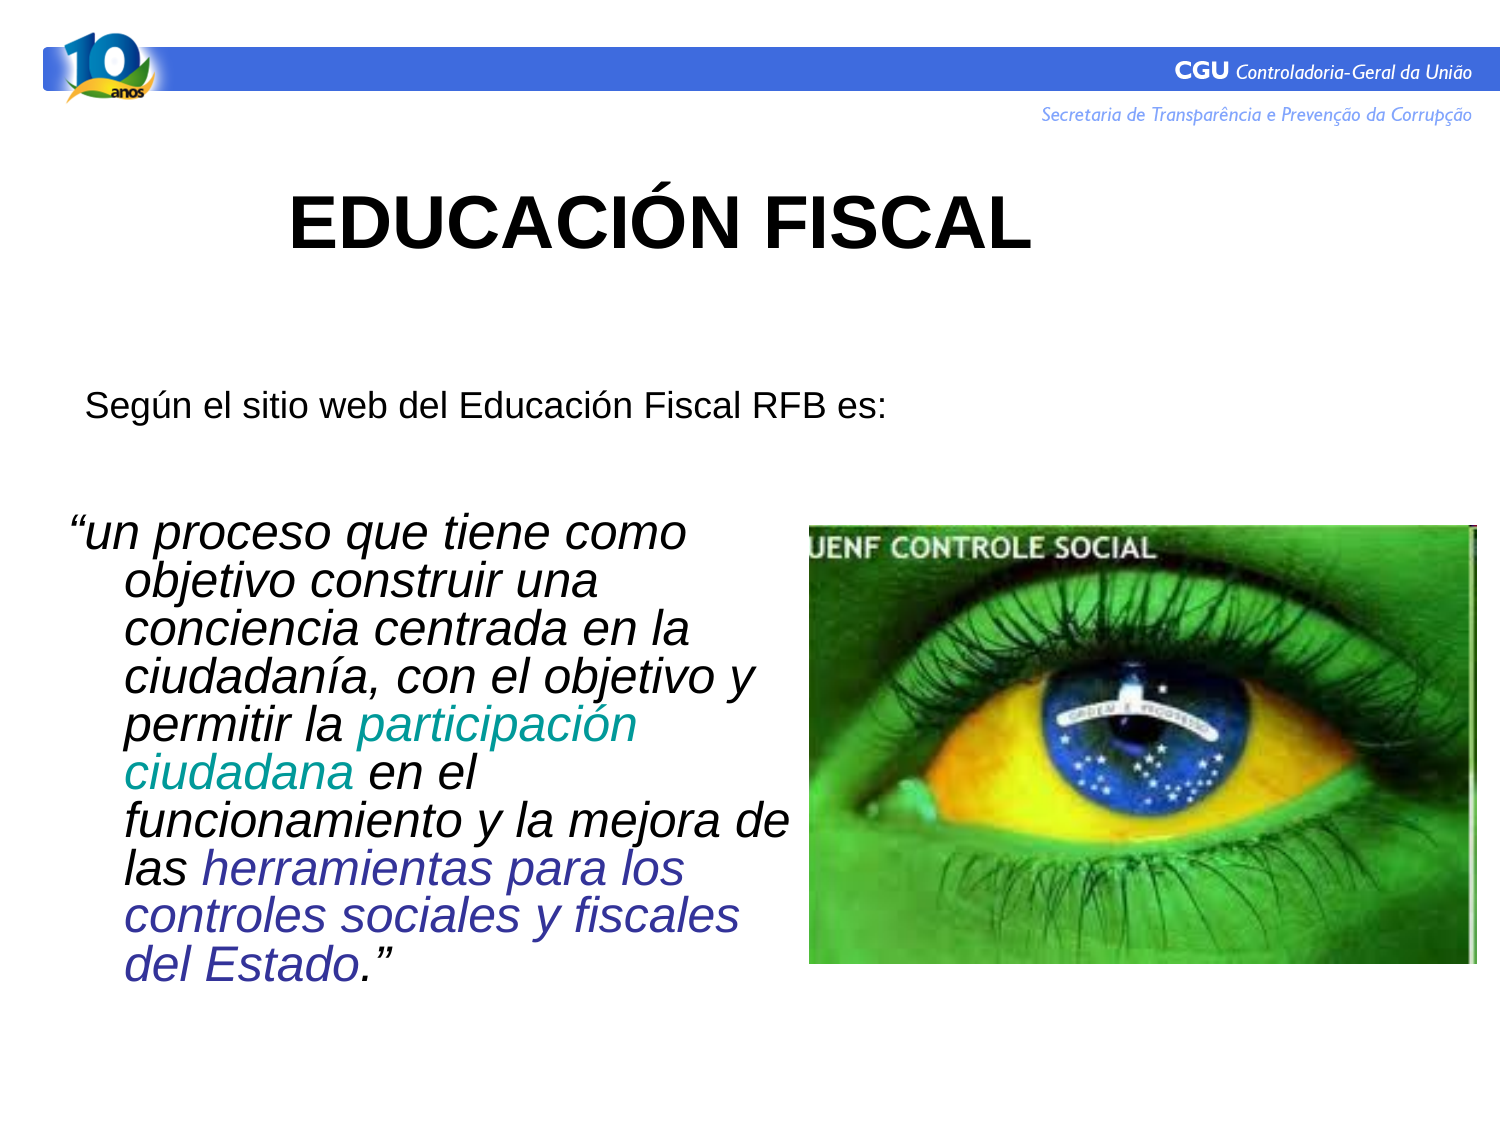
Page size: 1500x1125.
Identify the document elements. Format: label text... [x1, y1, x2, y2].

list “un proceso que tiene como objetivo construir una conciencia centrada en la ciudadanía, con el objetivo y permitir la participación ciudadana en el funcionamiento y la mejora de las herramientas para los controles sociales y fiscales del Estado.” [53, 503, 810, 858]
text_box Según el sitio web del Educación Fiscal RFB es: [69, 373, 903, 434]
title EDUCACIÓN FISCAL [135, 166, 1188, 305]
picture [808, 525, 1477, 965]
picture [0, 18, 1500, 189]
